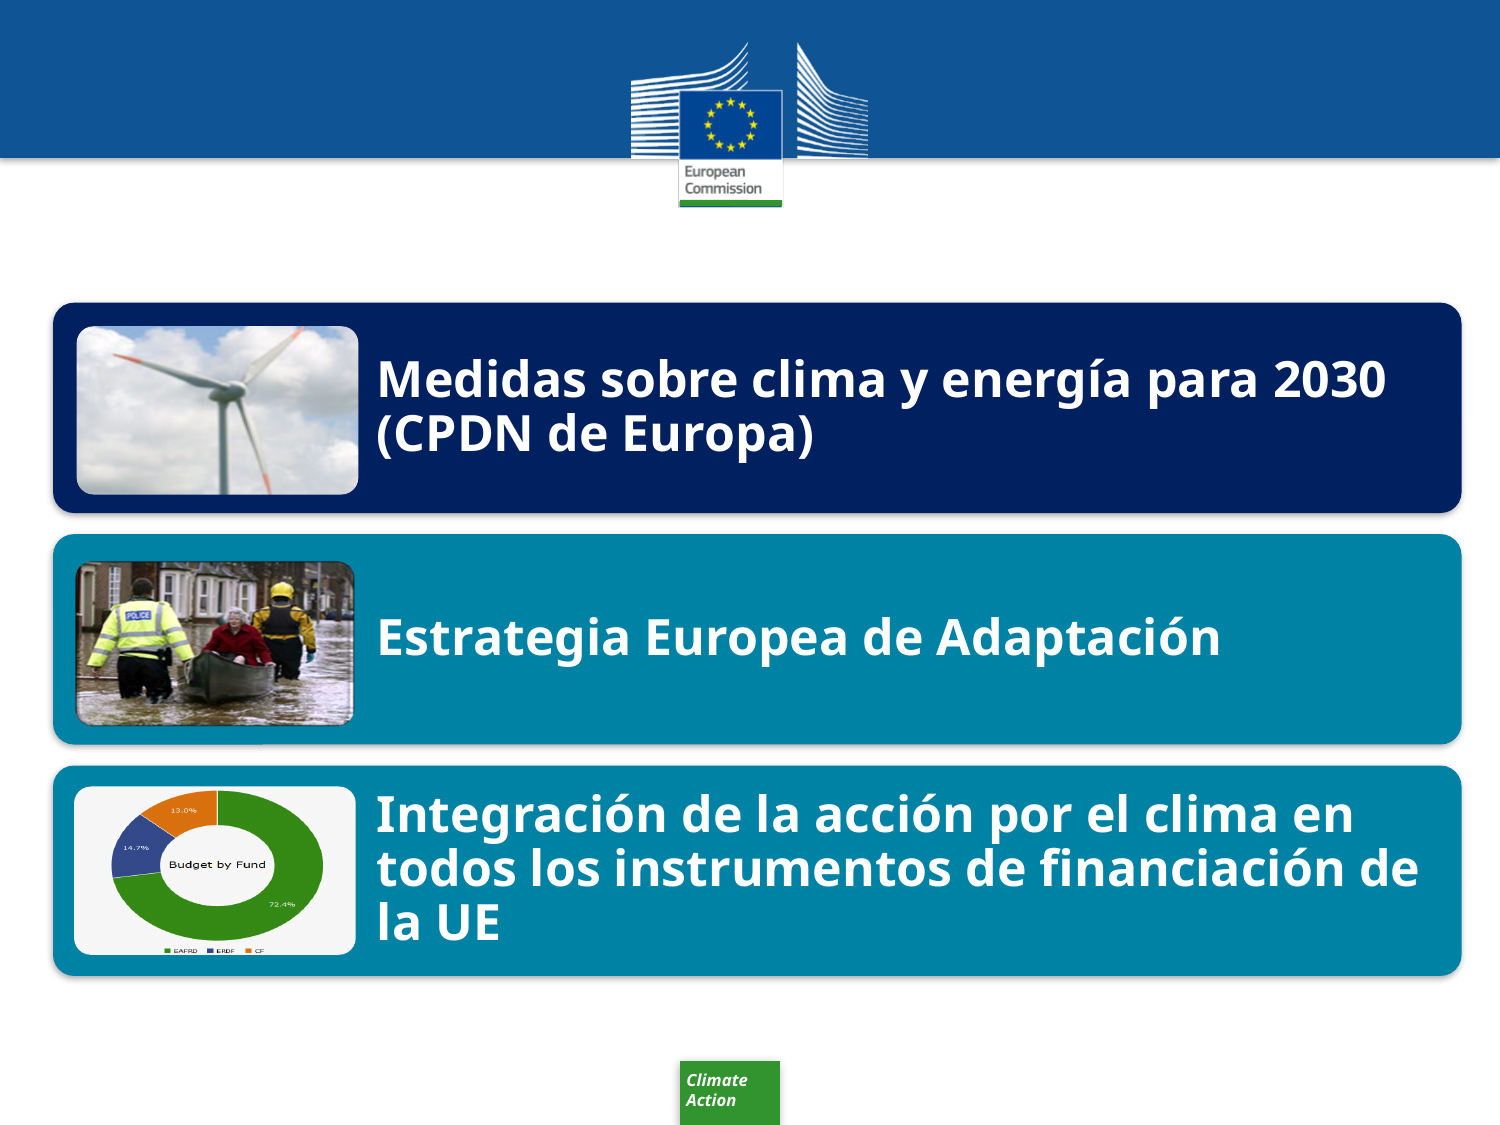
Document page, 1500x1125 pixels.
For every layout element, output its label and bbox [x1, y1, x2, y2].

picture [631, 42, 868, 208]
text_box [52, 302, 1462, 977]
